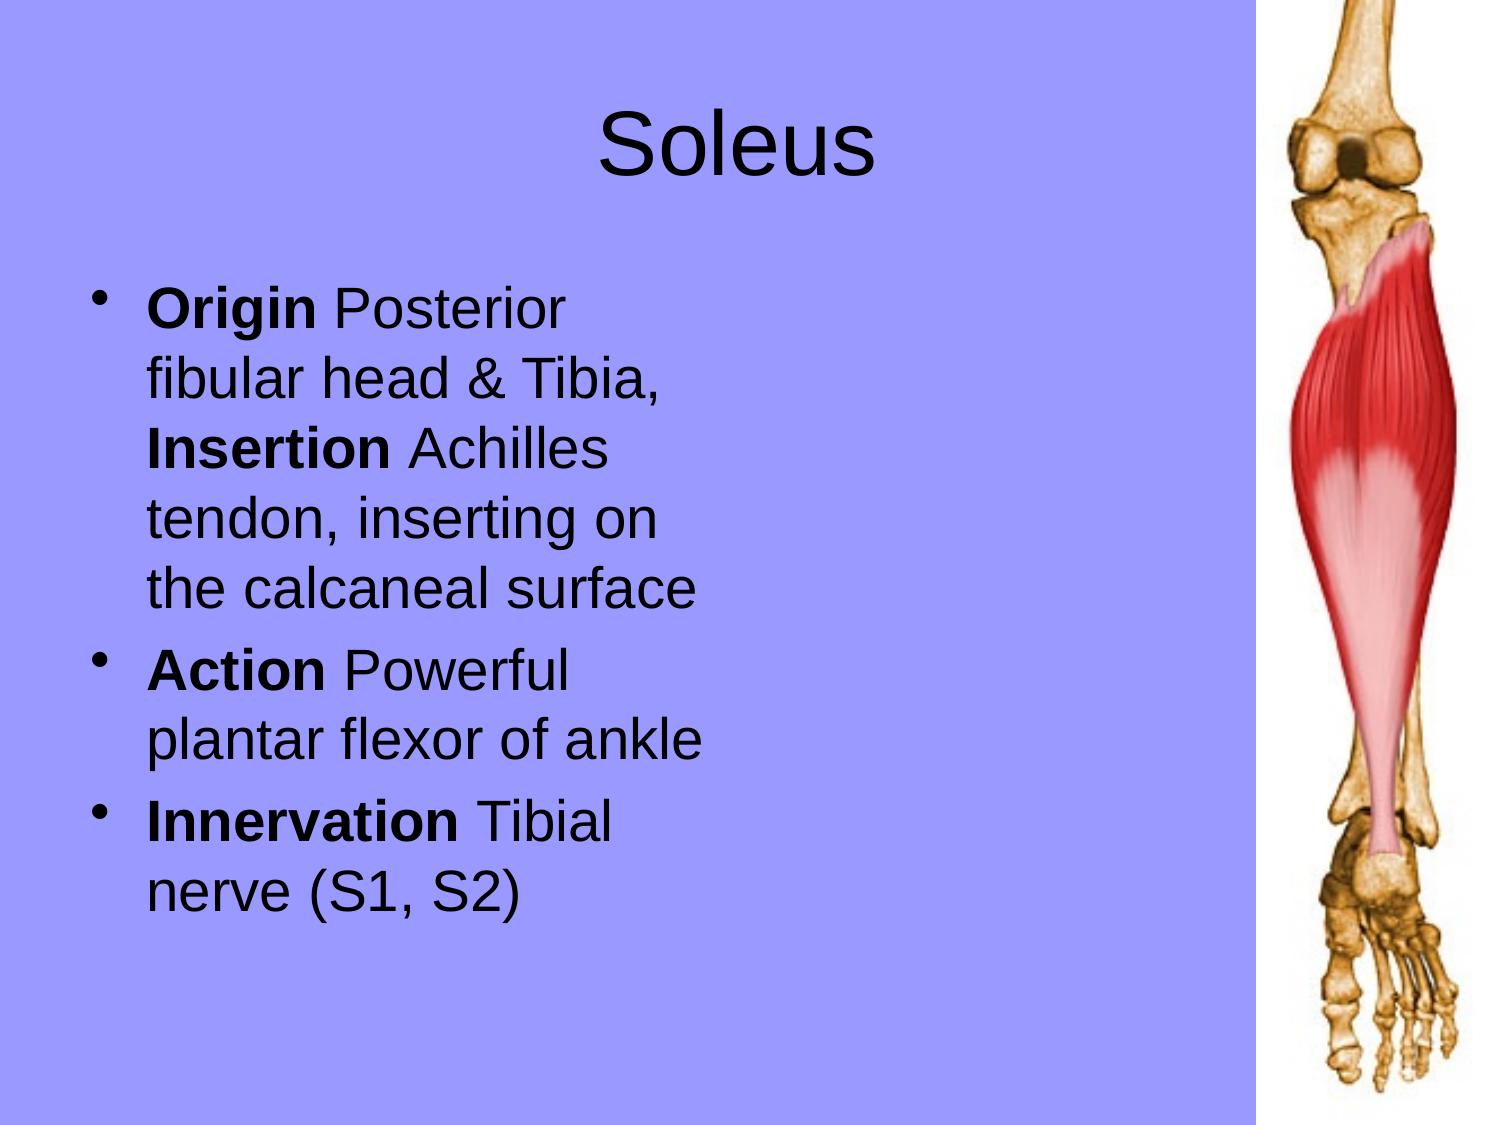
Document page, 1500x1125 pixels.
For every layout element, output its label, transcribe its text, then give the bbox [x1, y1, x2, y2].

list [1256, 0, 1500, 1125]
title Soleus [75, 45, 1251, 233]
list Origin Posterior fibular head & Tibia, Insertion Achilles tendon, inserting on the calcaneal surface Action Powerful plantar flexor of ankle Innervation Tibial nerve (S1, S2) [75, 262, 738, 1005]
